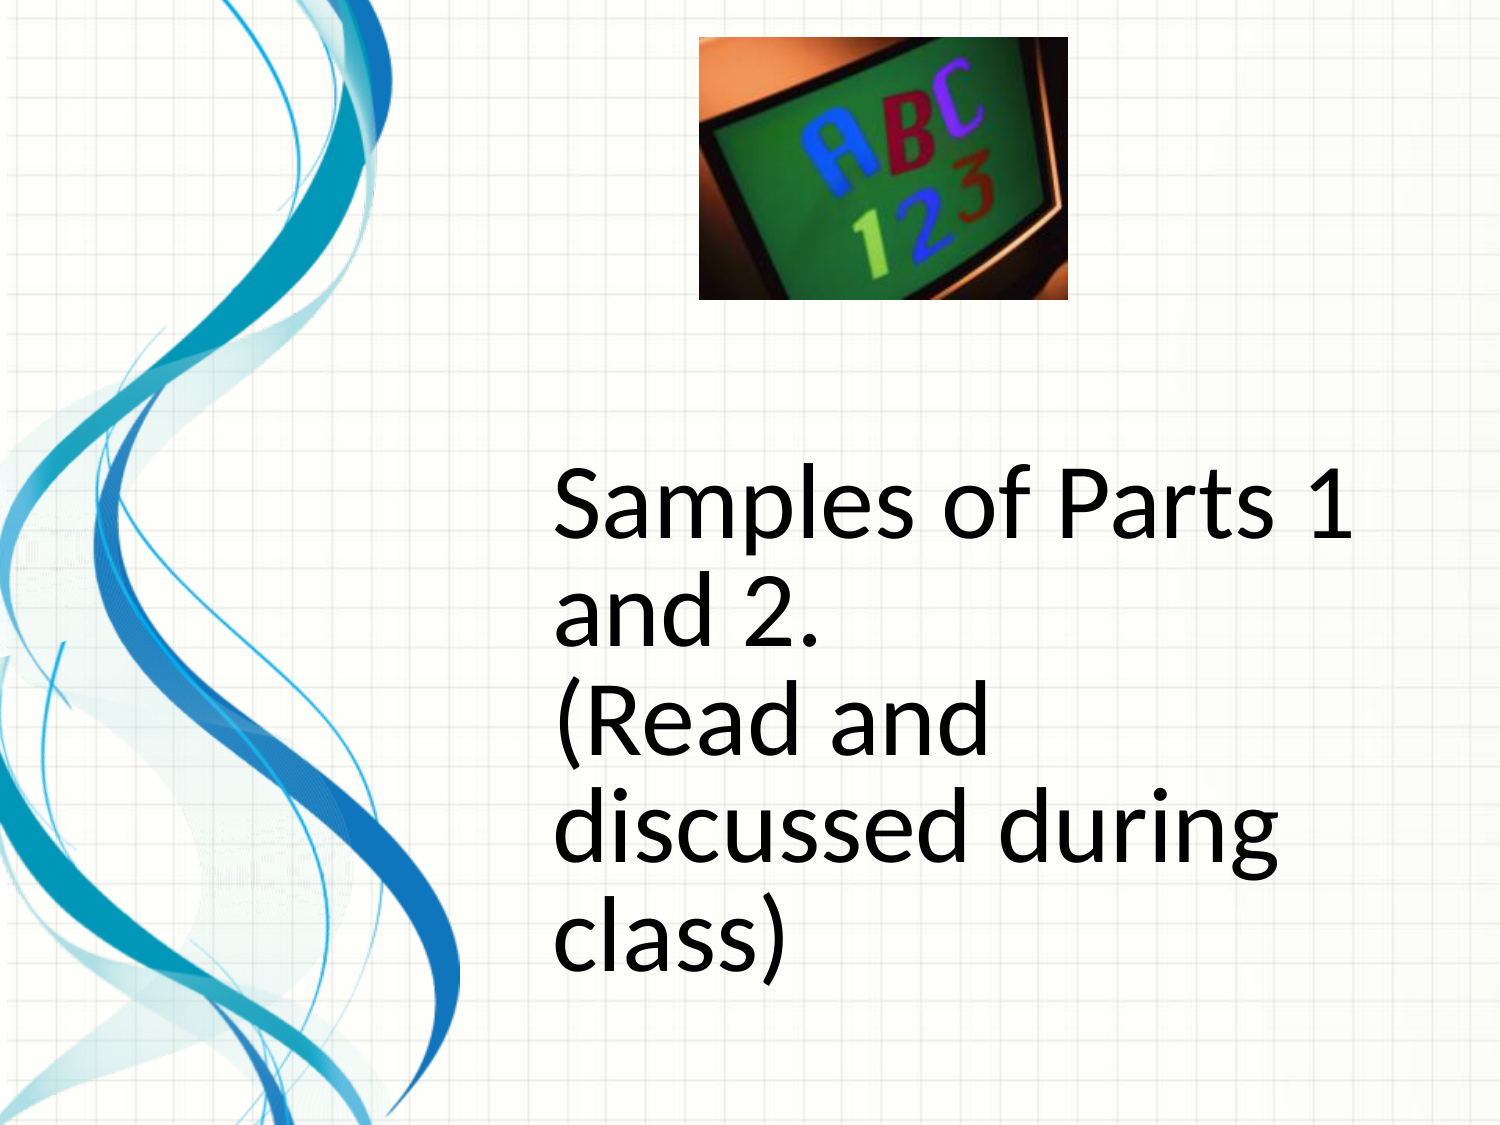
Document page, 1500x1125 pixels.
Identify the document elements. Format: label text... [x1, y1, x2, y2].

text_box Samples of Parts 1 and 2. (Read and discussed during class) [537, 342, 1400, 1013]
picture [0, 0, 1500, 1125]
